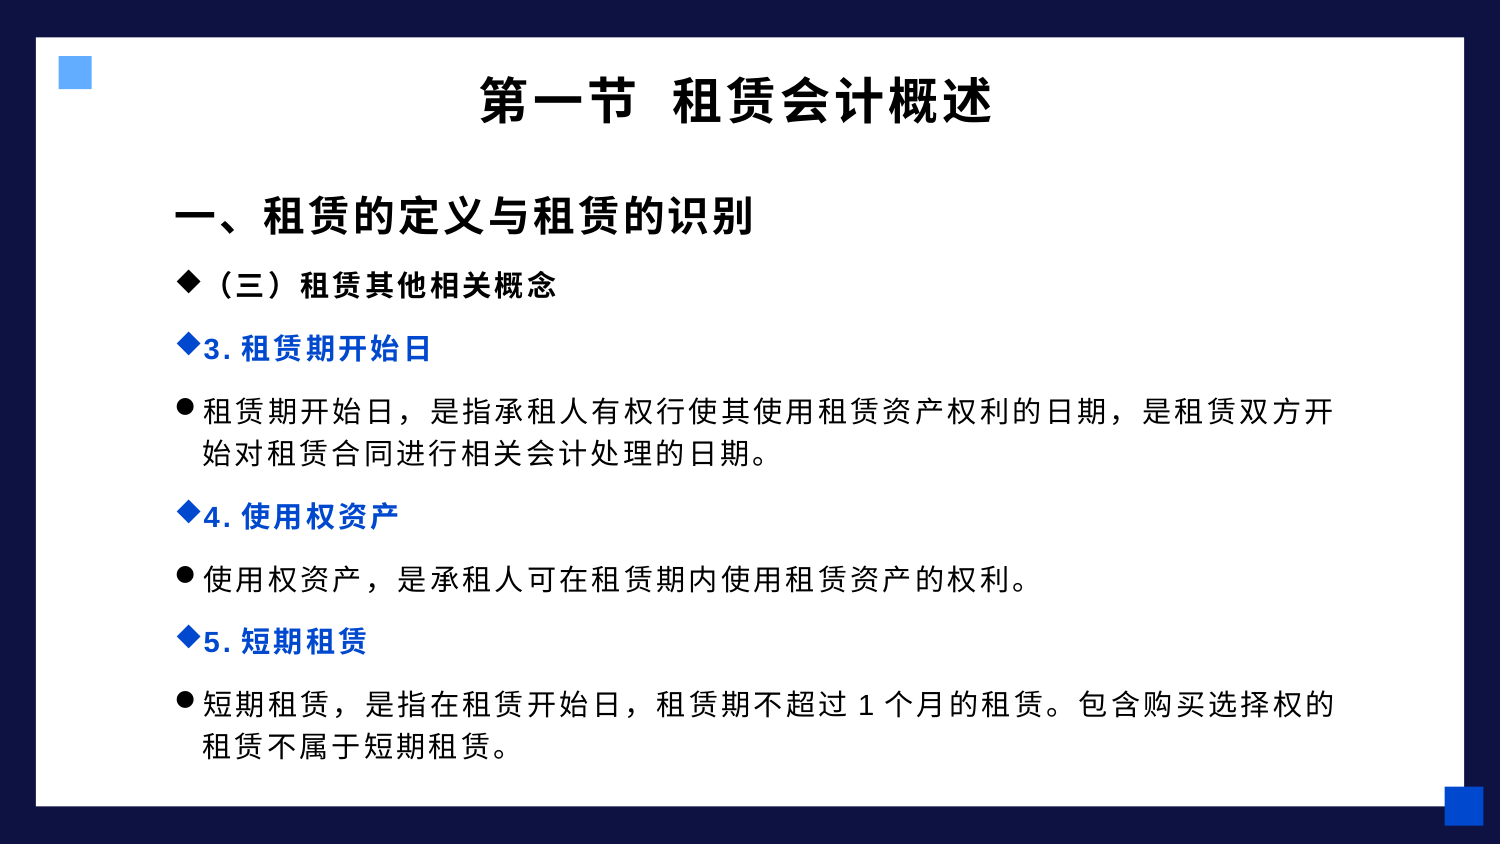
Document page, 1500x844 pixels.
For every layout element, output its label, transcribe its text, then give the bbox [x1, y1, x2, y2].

list 一、租赁的定义与租赁的识别 （三）租赁其他相关概念 3.租赁期开始日 租赁期开始日，是指承租人有权行使其使用租赁资产权利的日期，是租赁双方开始对租赁合同进行相关会计处理的日期。 4.使用权资产 使用权资产，是承租人可在租赁期内使用租赁资产的权利。 5.短期租赁 短期租赁，是指在租赁开始日，租赁期不超过1个月的租赁。包含购买选择权的租赁不属于短期租赁。 [157, 179, 1365, 604]
title 第一节 租赁会计概述 [141, 48, 1327, 138]
